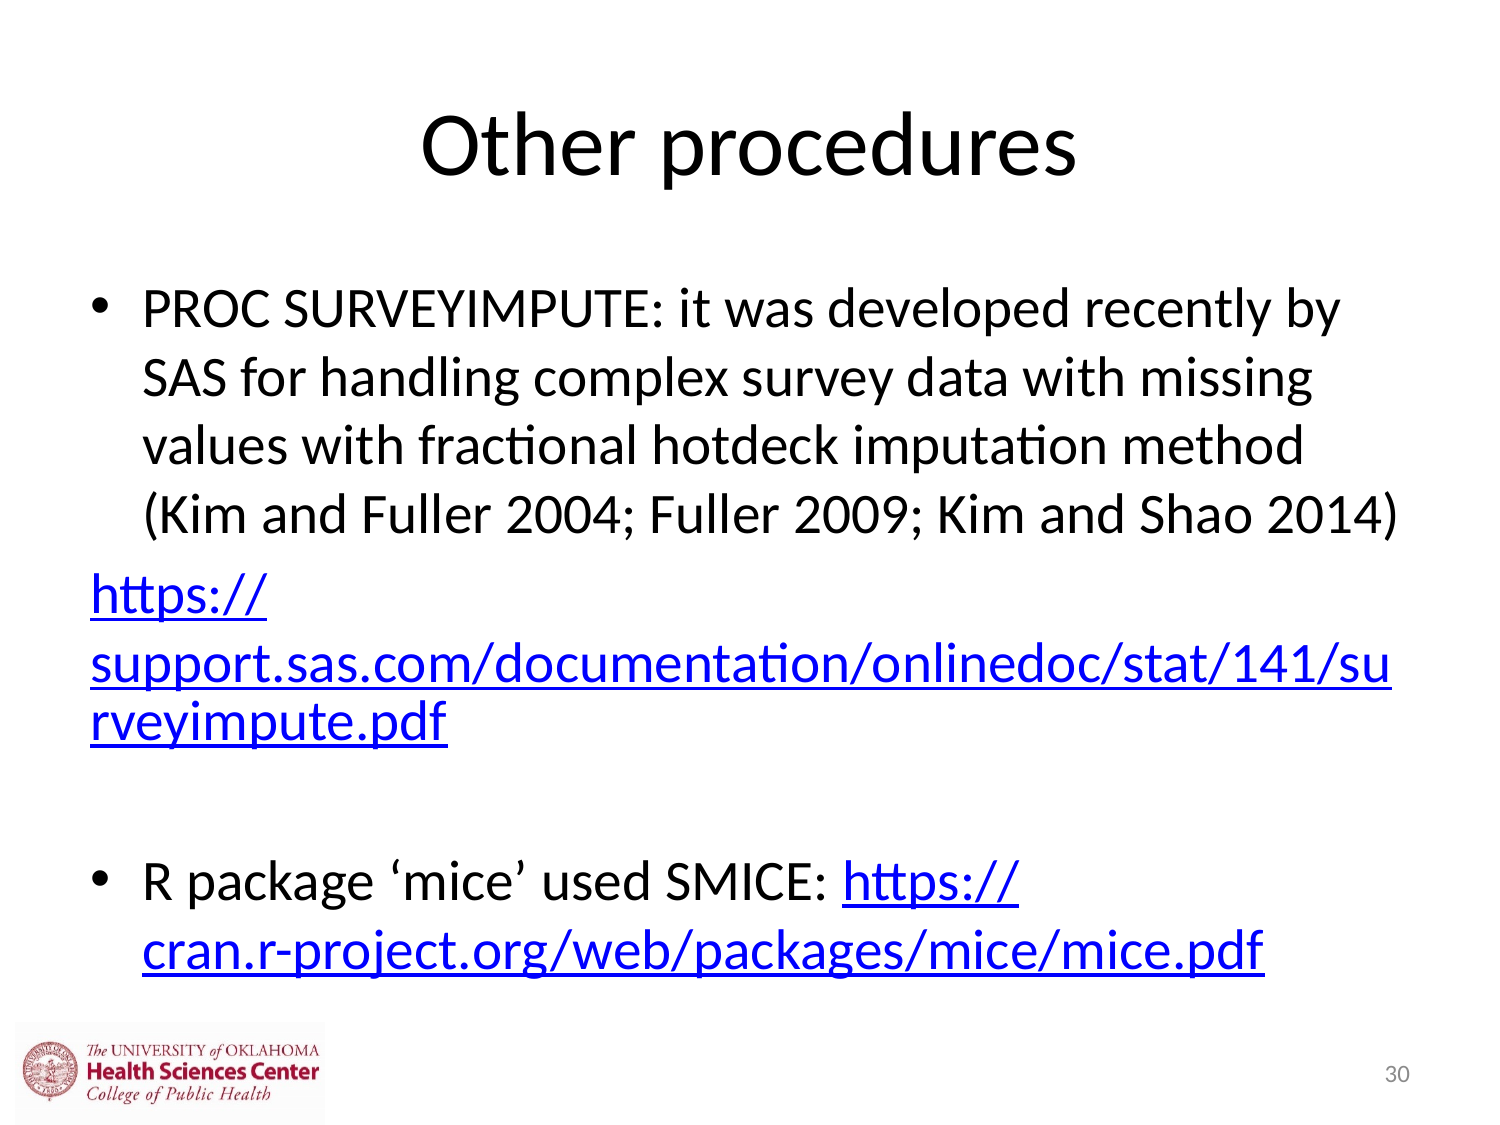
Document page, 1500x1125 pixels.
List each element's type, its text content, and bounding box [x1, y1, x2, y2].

picture [15, 1022, 325, 1125]
list PROC SURVEYIMPUTE: it was developed recently by SAS for handling complex survey data with missing values with fractional hotdeck imputation method (Kim and Fuller 2004; Fuller 2009; Kim and Shao 2014) https://support.sas.com/documentation/onlinedoc/stat/141/surveyimpute.pdf R package ‘mice’ used SMICE: https://cran.r-project.org/web/packages/mice/mice.pdf [75, 262, 1425, 1005]
slide_number 30 [1074, 1042, 1425, 1103]
title Other procedures [75, 45, 1425, 233]
